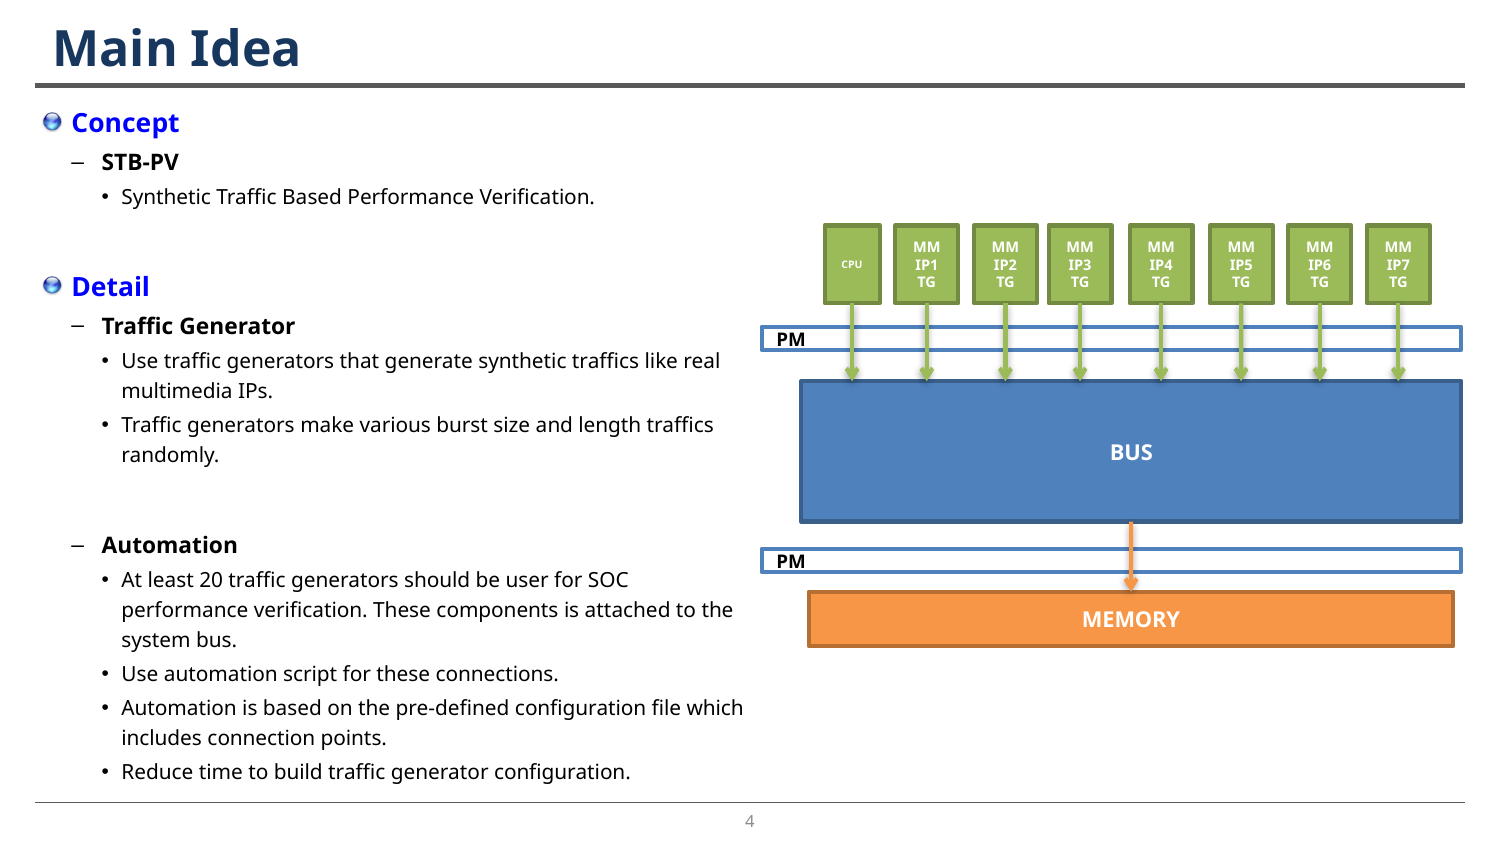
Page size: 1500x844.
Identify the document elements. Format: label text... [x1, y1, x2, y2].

picture [41, 111, 63, 133]
list Concept STB-PV Synthetic Traffic Based Performance Verification. Detail Traffic Generator Use traffic generators that generate synthetic traffics like real multimedia IPs. Traffic generators make various burst size and length traffics randomly. Automation At least 20 traffic generators should be user for SOC performance verification. These components is attached to the system bus. Use automation script for these connections. Automation is based on the pre-defined configuration file which includes connection points. Reduce time to build traffic generator configuration. [30, 94, 762, 794]
slide_number 4 [575, 806, 925, 839]
picture [41, 275, 63, 296]
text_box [761, 225, 1462, 647]
title Main Idea [41, 12, 1392, 82]
